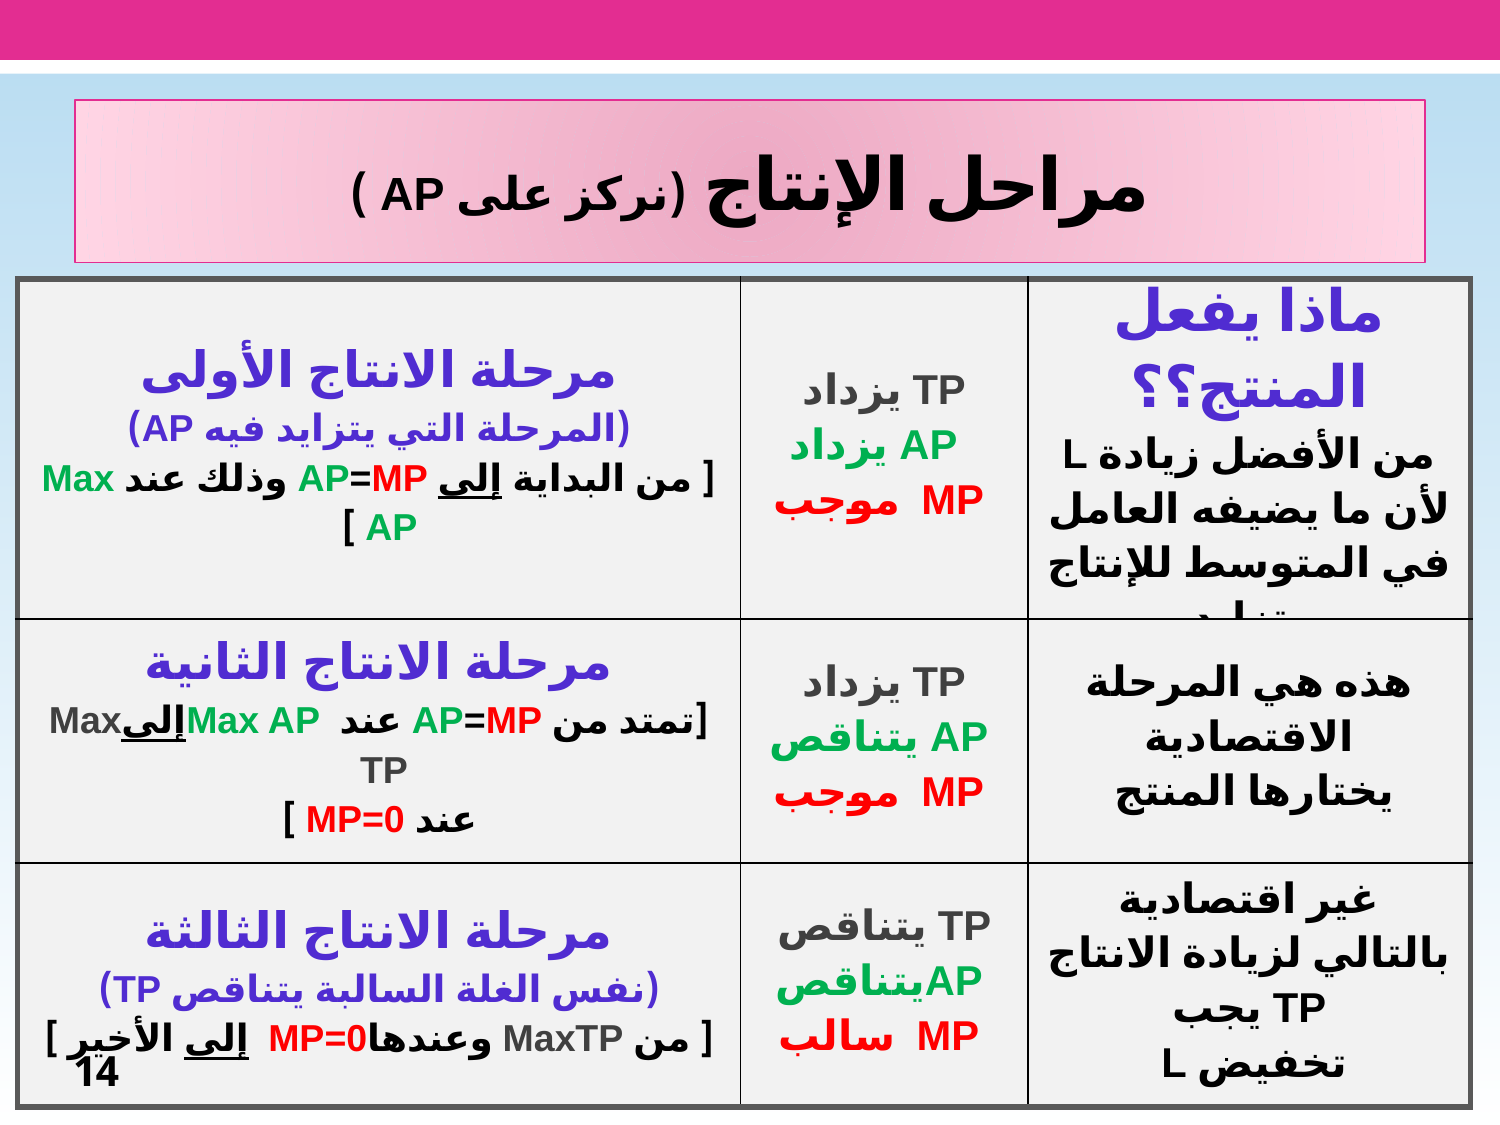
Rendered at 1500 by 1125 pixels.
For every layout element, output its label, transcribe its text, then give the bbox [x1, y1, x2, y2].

table_cell TP يزداد AP يتناقص MP موجب [741, 620, 1027, 862]
text_box مراحل الإنتاج (نركز على AP ) [74, 99, 1426, 263]
table_header ماذا يفعل المنتج؟؟ من الأفضل زيادة L لأن ما يضيفه العامل في المتوسط للإنتاج يتزايد [1029, 282, 1468, 618]
table_header مرحلة الانتاج الأولى (المرحلة التي يتزايد فيه AP) [ من البداية إلى AP=MP وذلك عند Max AP ] [20, 282, 740, 618]
table_cell مرحلة الانتاج الثالثة (نفس الغلة السالبة يتناقص TP) [ من MaxTP وعندهاMP=0 إلى الأخير ] [20, 864, 740, 1104]
table_header TP يزداد AP يزداد MP موجب [741, 282, 1027, 618]
table_cell TP يتناقص APيتناقص MP سالب [741, 864, 1027, 1104]
table_cell غير اقتصادية بالتالي لزيادة الانتاج TP يجب تخفيض L [1029, 864, 1468, 1104]
table_cell مرحلة الانتاج الثانية [تمتد من AP=MP عند Max APإلىMax TP عند MP=0 ] [20, 620, 740, 862]
table_cell هذه هي المرحلة الاقتصادية يختارها المنتج [1029, 620, 1468, 862]
text_box 14 [53, 1037, 140, 1103]
